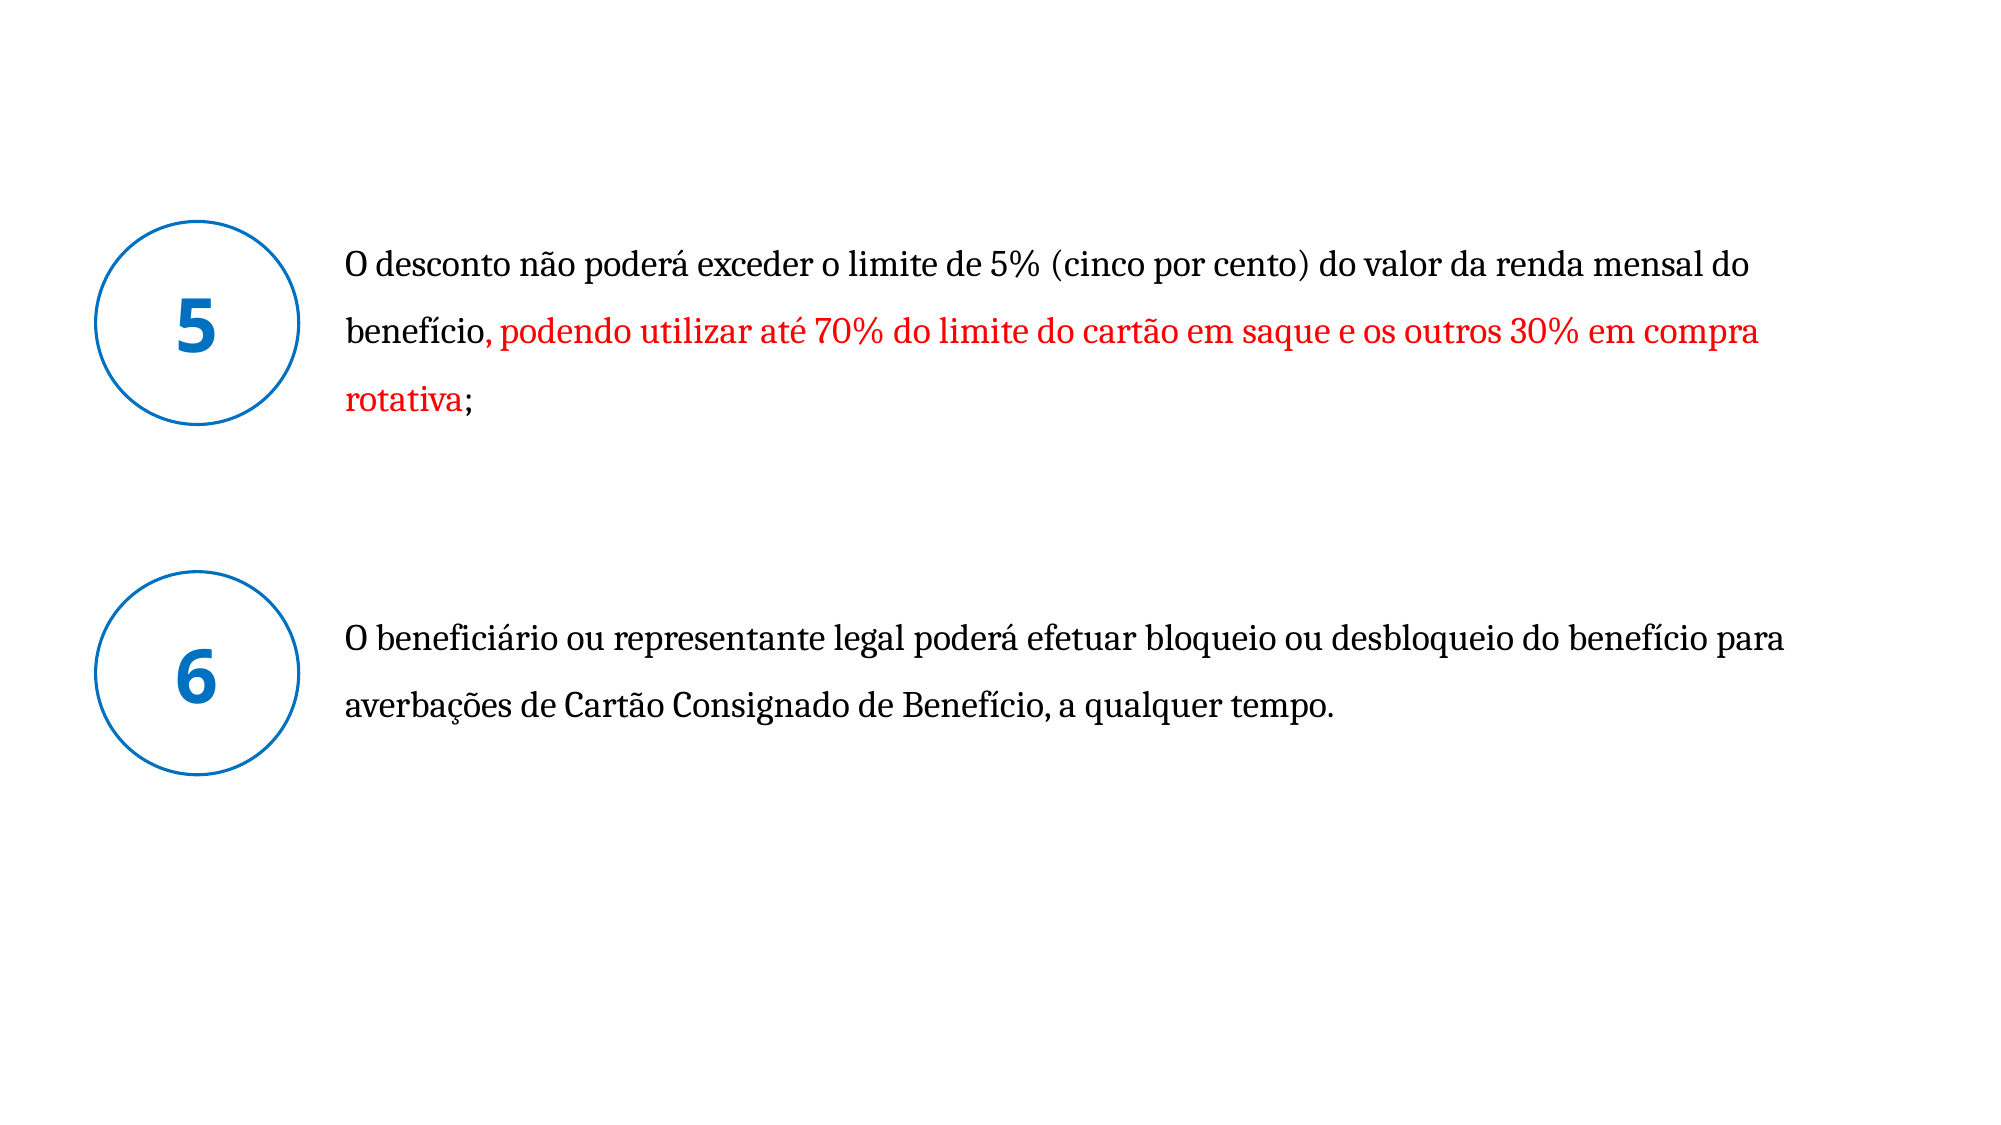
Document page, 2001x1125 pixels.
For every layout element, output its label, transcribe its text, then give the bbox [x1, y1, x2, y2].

text_box 6 [94, 570, 300, 776]
text_box O beneficiário ou representante legal poderá efetuar bloqueio ou desbloqueio do benefício para averbações de Cartão Consignado de Benefício, a qualquer tempo. [330, 582, 1827, 733]
text_box 5 [94, 220, 300, 426]
text_box O desconto não poderá exceder o limite de 5% (cinco por cento) do valor da renda mensal do benefício, podendo utilizar até 70% do limite do cartão em saque e os outros 30% em compra rotativa; [330, 208, 1827, 426]
